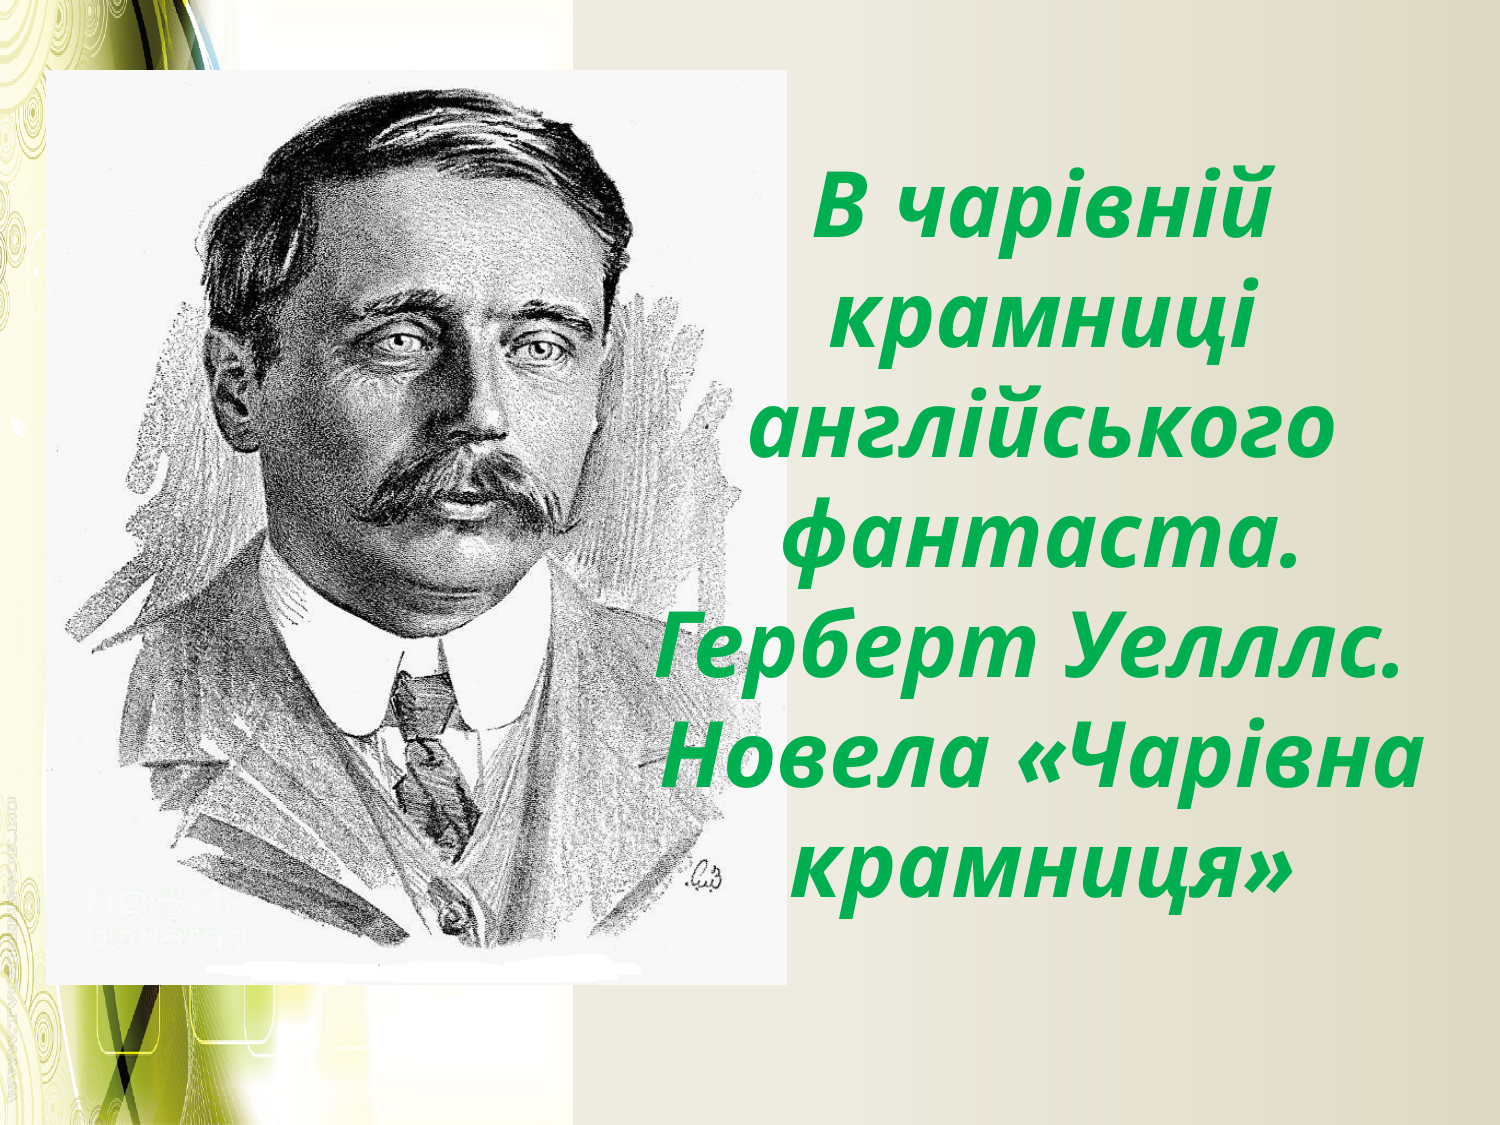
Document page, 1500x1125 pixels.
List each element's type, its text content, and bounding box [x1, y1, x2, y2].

picture [0, 0, 787, 1125]
title В чарівній крамниці англійського фантаста. Герберт Уелллс. Новела «Чарівна крамниця» [791, 198, 1500, 973]
